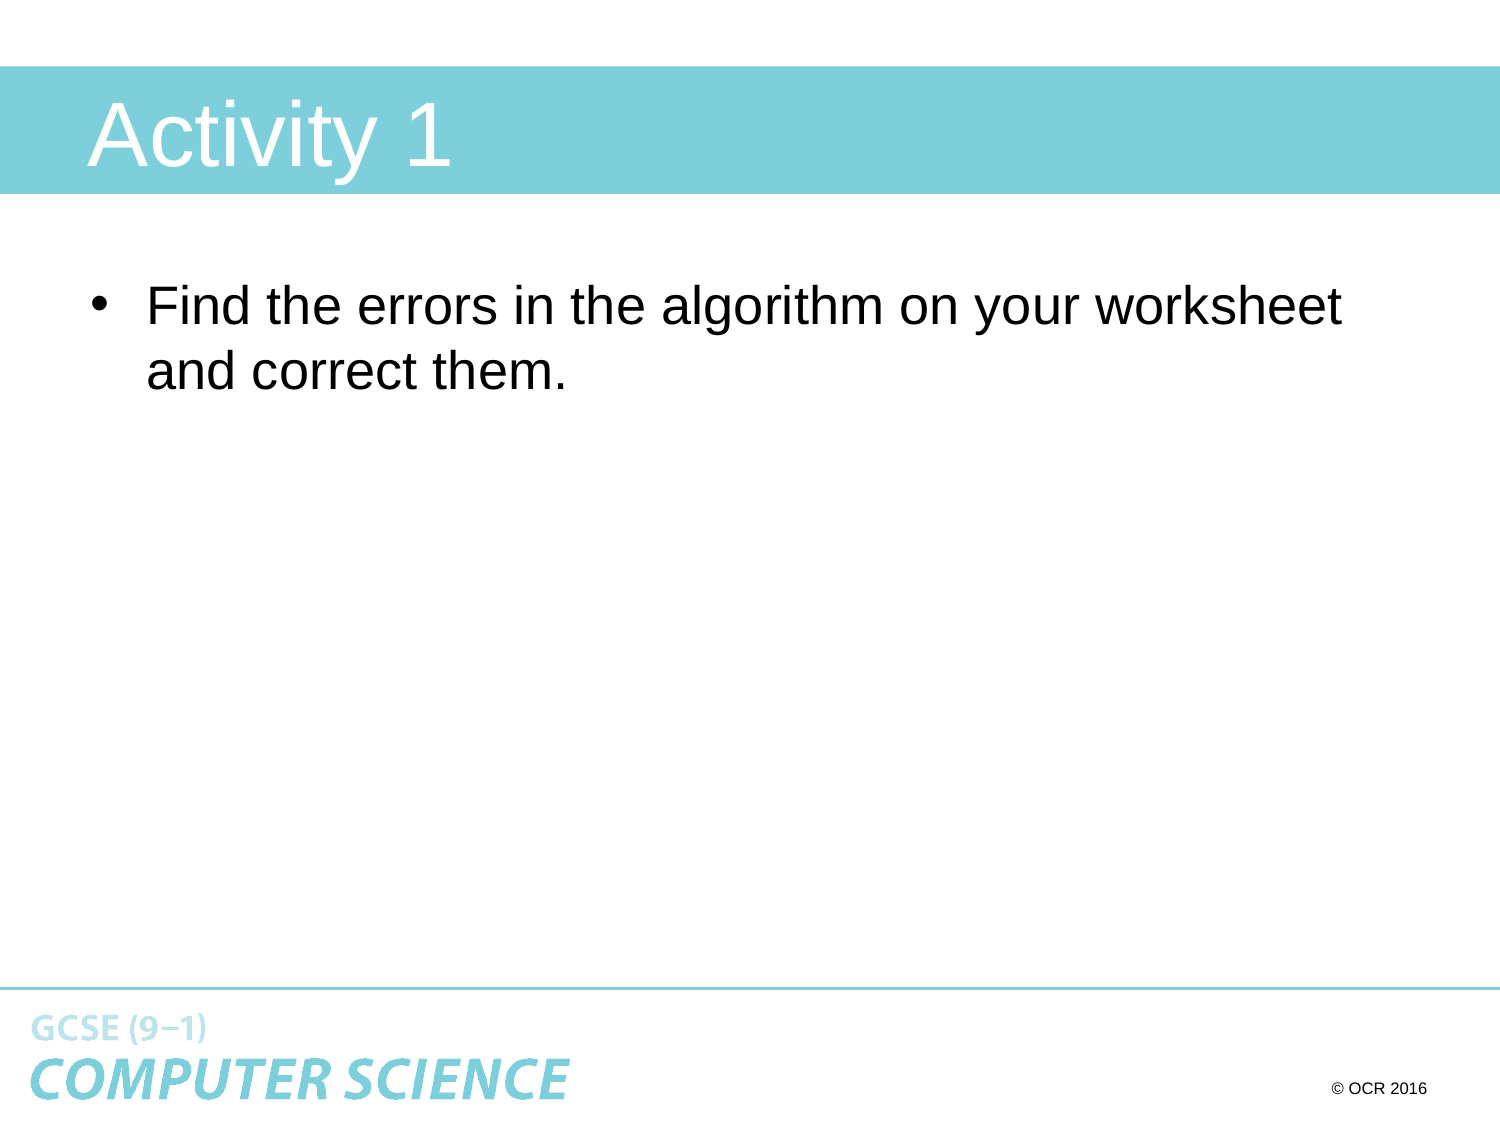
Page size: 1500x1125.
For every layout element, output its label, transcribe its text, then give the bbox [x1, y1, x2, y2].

picture [0, 987, 1500, 1124]
list Find the errors in the algorithm on your worksheet and correct them. [75, 262, 1425, 965]
title Activity 1 [0, 66, 1500, 194]
